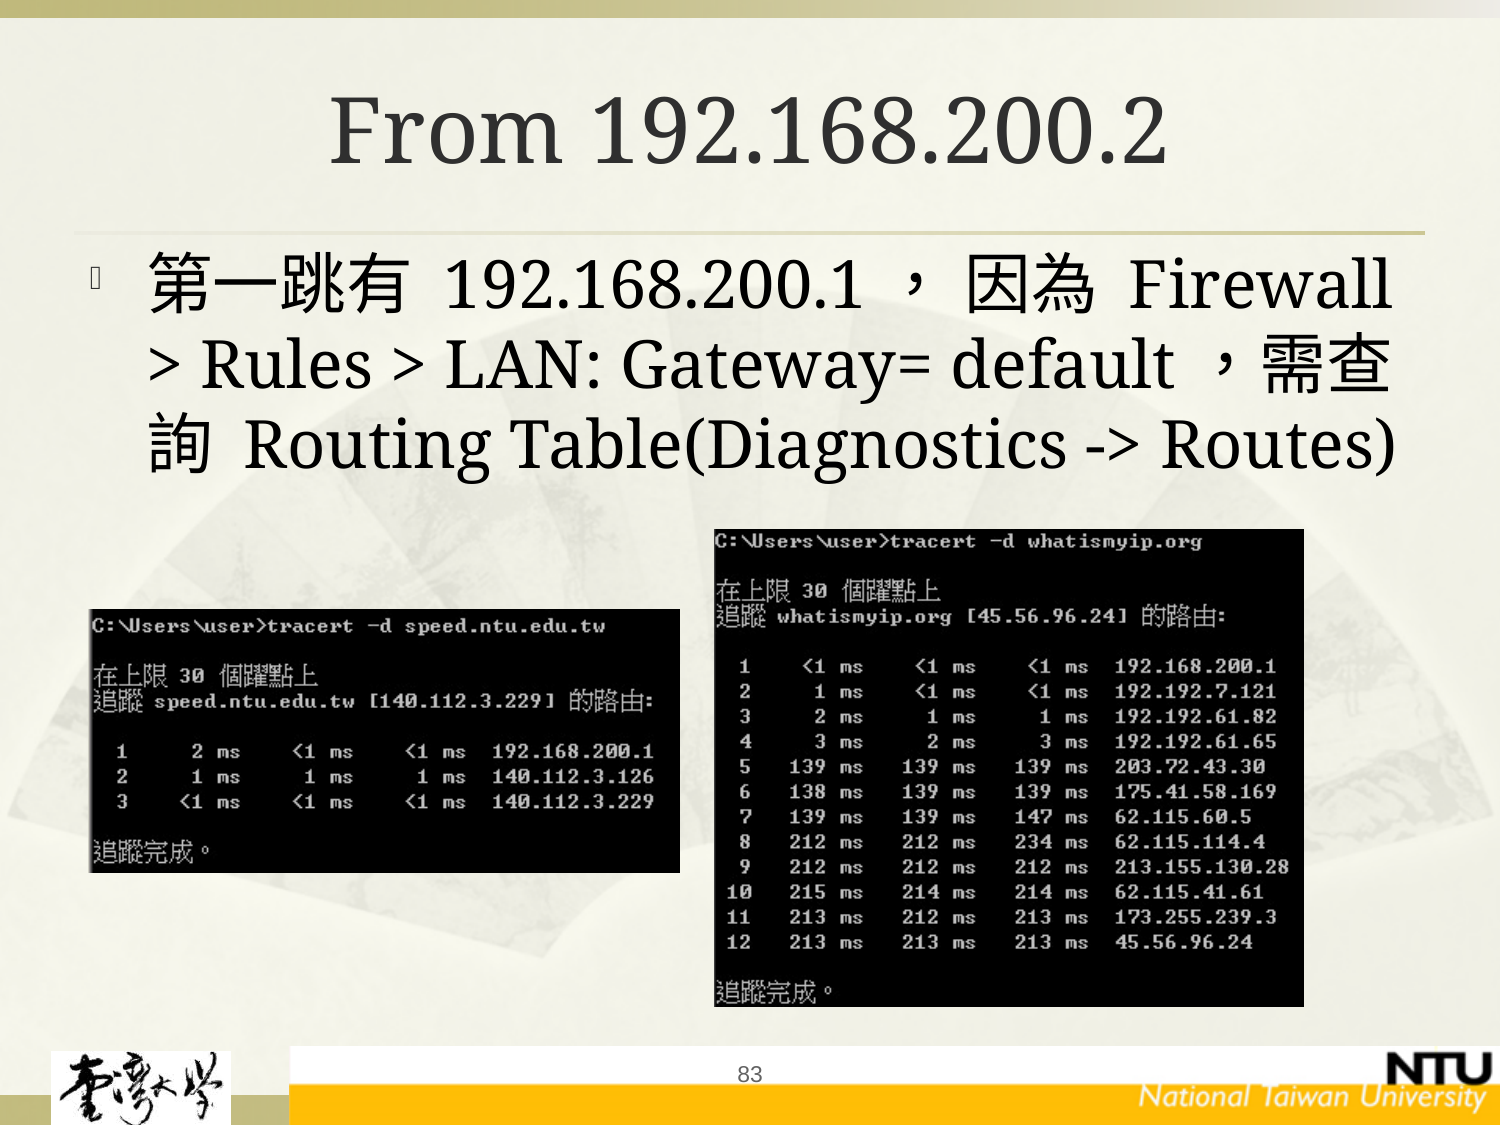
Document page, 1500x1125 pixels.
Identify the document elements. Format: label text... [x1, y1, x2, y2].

title From 192.168.200.2 [75, 45, 1425, 209]
slide_number 83 [675, 1050, 825, 1097]
picture [714, 529, 1305, 1007]
list 第一跳有 192.168.200.1， 因為 Firewall > Rules > LAN: Gateway= default，需查詢 Routing Table(Diagnostics -> Routes) [75, 234, 1425, 1032]
picture [87, 609, 680, 873]
picture [289, 1046, 1500, 1125]
picture [51, 1051, 231, 1125]
